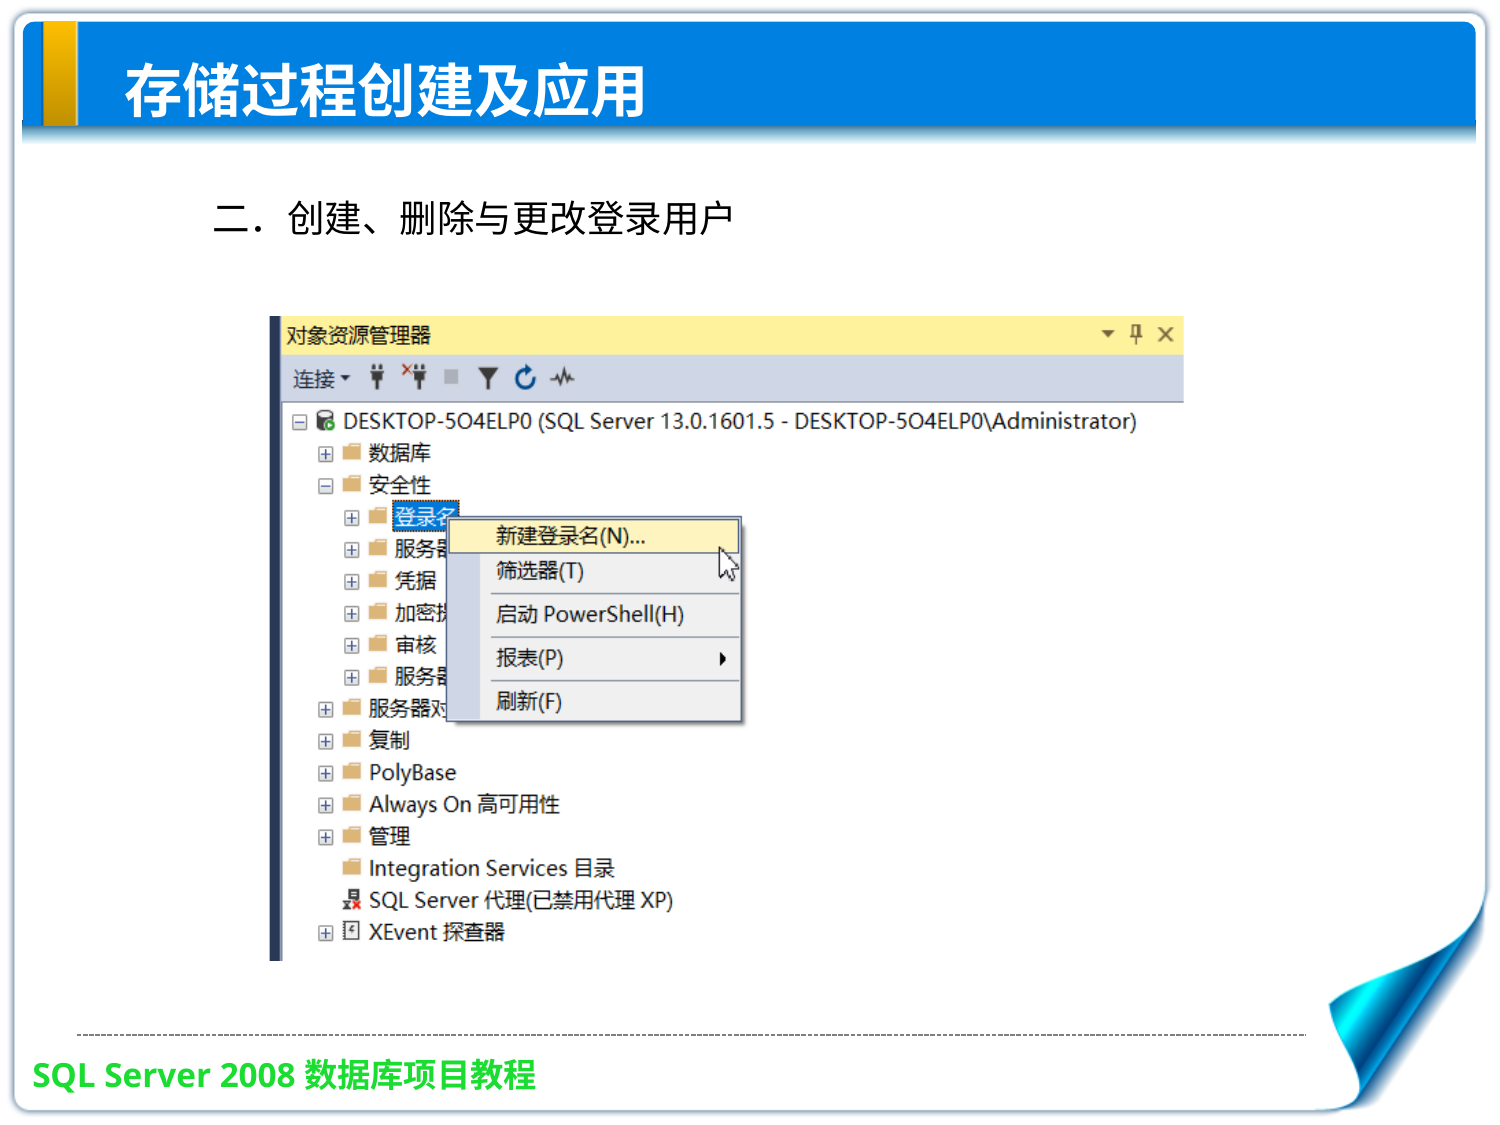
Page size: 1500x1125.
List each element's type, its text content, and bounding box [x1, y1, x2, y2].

text_box 存储过程创建及应用 [109, 46, 664, 132]
text_box 二．创建、删除与更改登录用户 [163, 187, 786, 338]
picture [0, 0, 1500, 1125]
